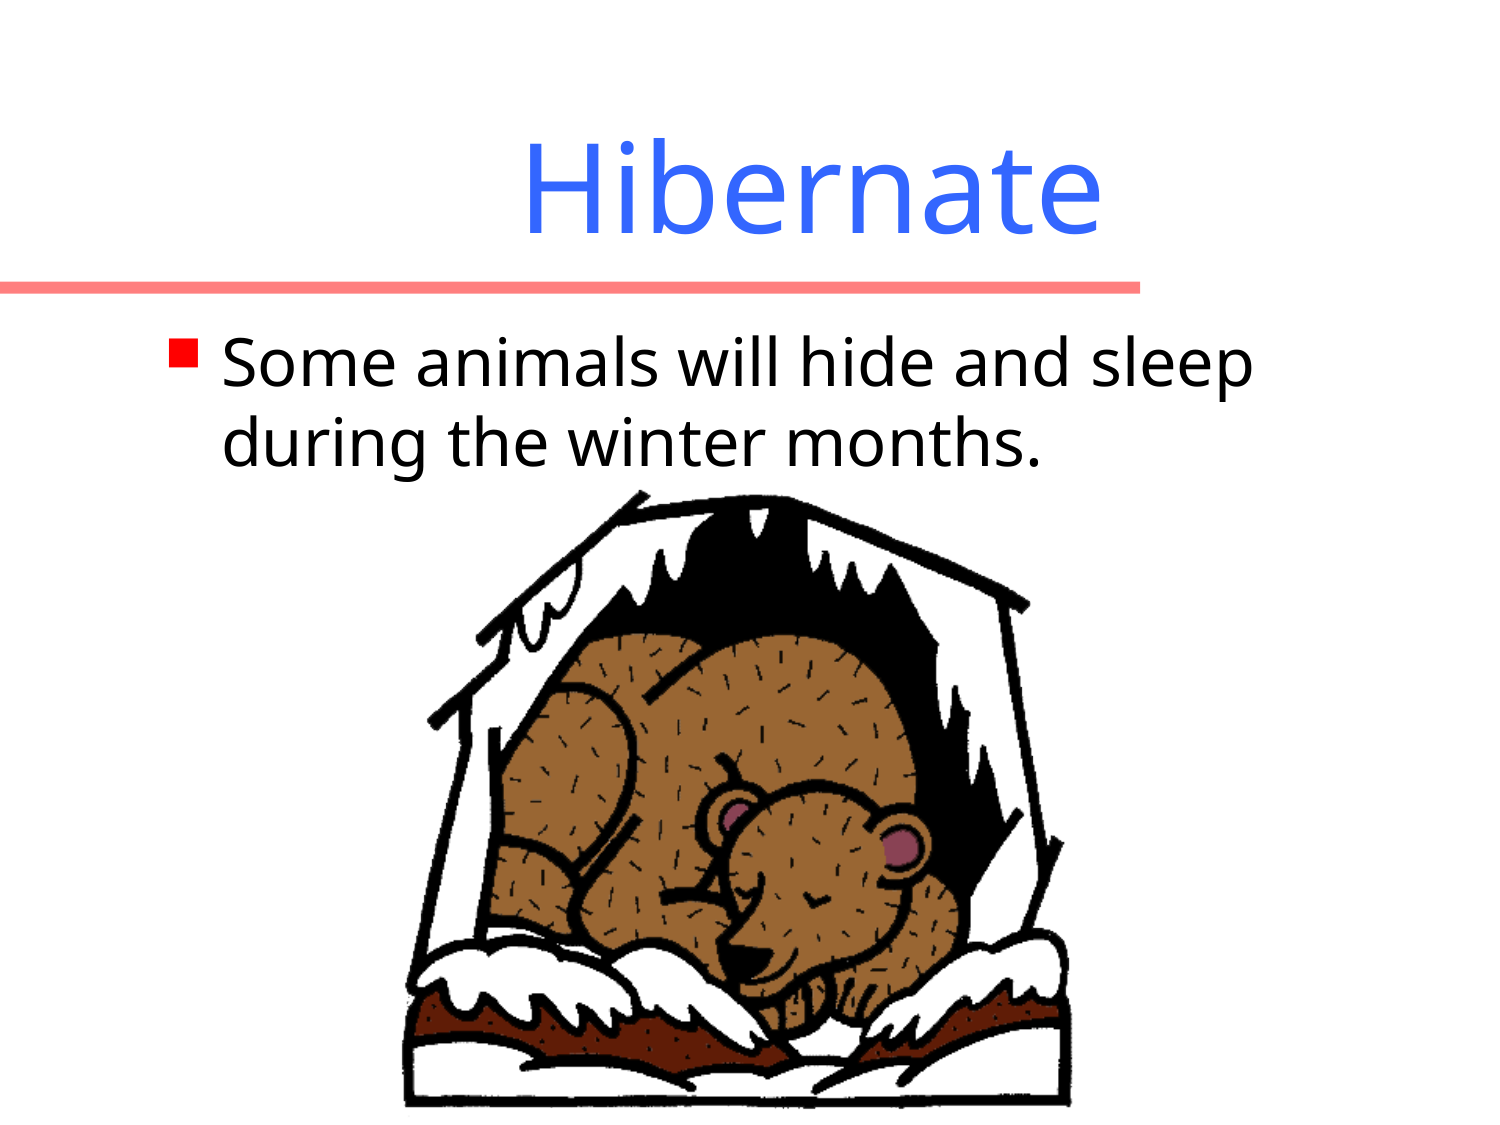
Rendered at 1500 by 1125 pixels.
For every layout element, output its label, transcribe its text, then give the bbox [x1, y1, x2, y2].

title Hibernate [142, 101, 1483, 267]
picture [399, 479, 1079, 1125]
list Some animals will hide and sleep during the winter months. [149, 312, 1481, 1001]
